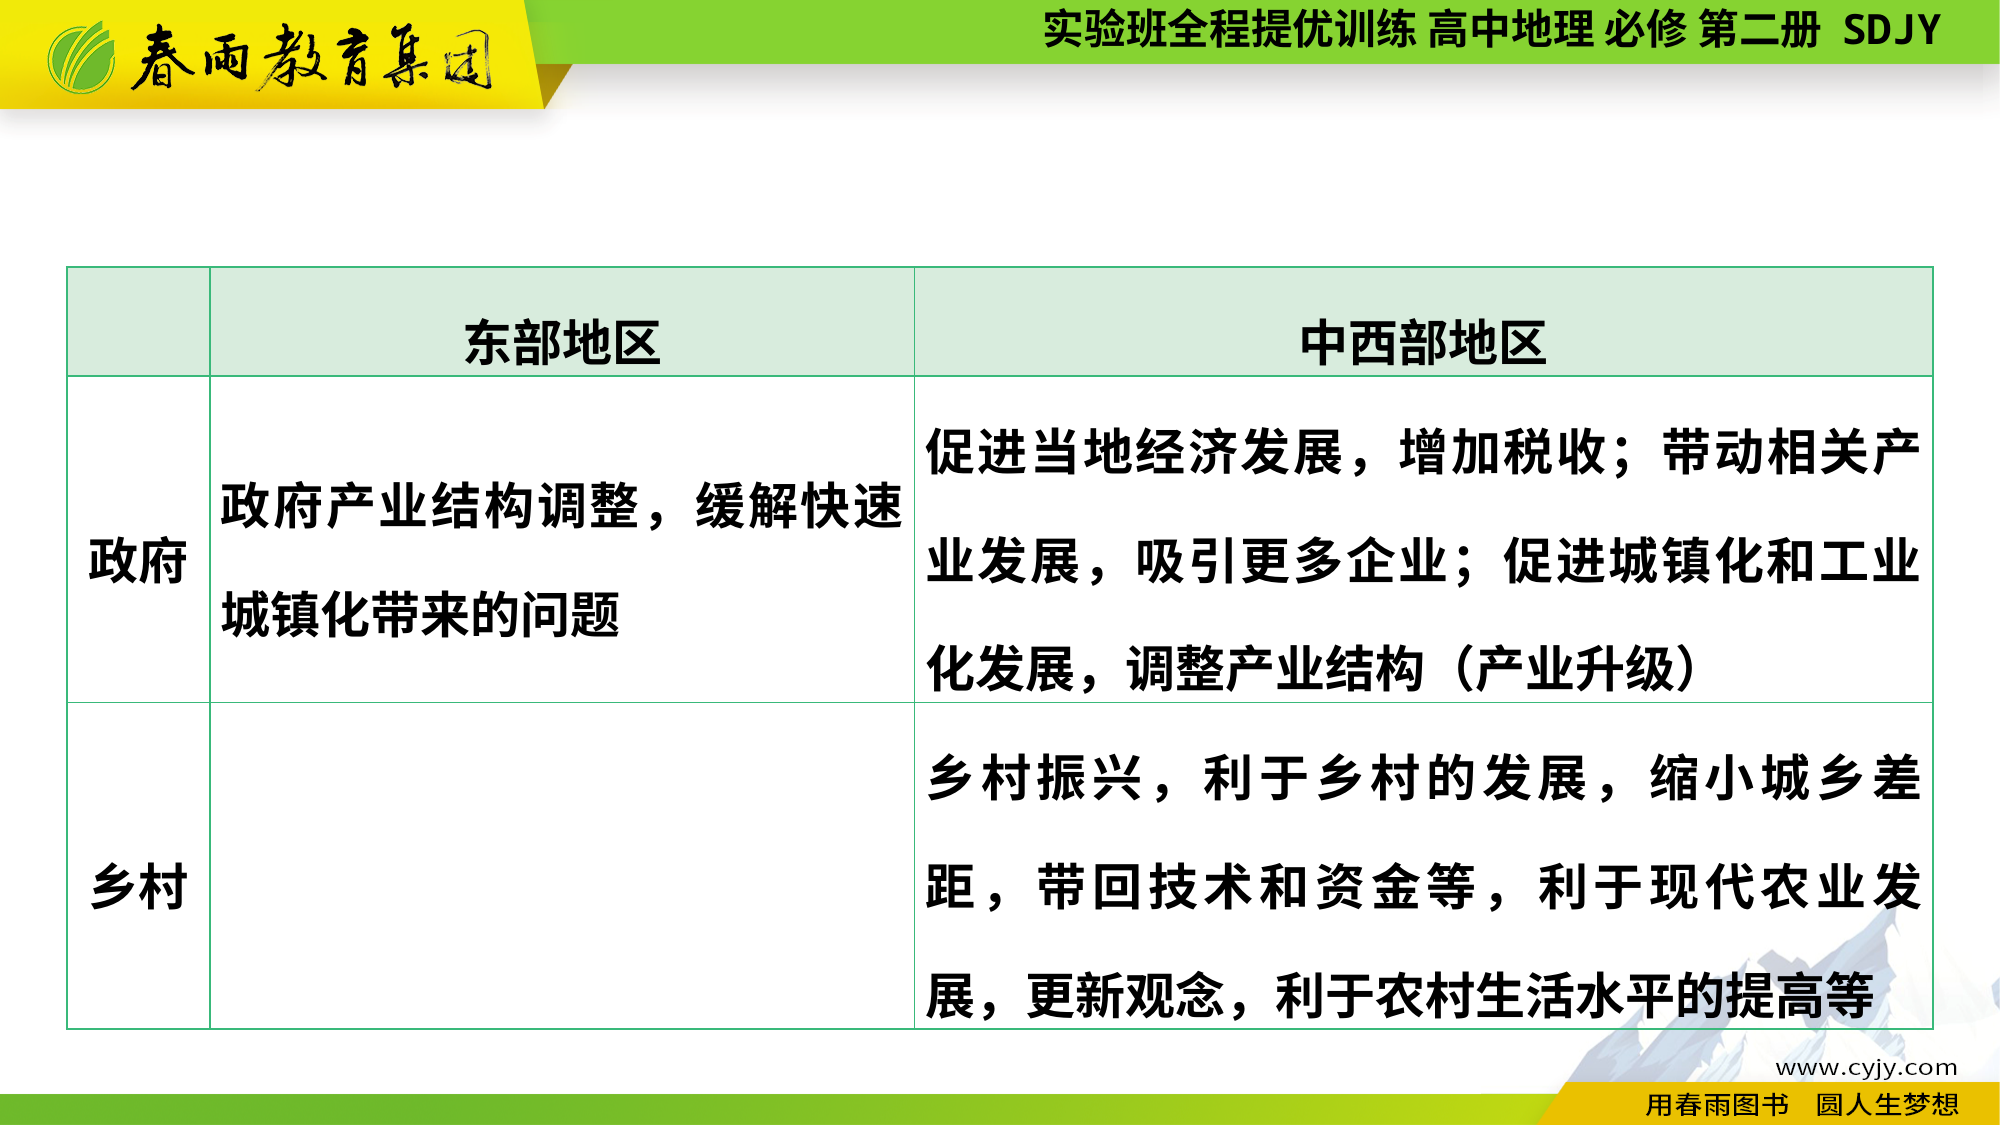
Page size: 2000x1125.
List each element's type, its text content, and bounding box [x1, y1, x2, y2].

table_cell 政府 [68, 377, 209, 702]
table_cell [211, 703, 914, 1028]
table_cell 促进当地经济发展，增加税收；带动相关产业发展，吸引更多企业；促进城镇化和工业化发展，调整产业结构（产业升级） [915, 377, 1932, 702]
table_header 东部地区 [211, 268, 914, 375]
picture [0, 0, 2000, 1125]
table_cell 乡村振兴，利于乡村的发展，缩小城乡差距，带回技术和资金等，利于现代农业发展，更新观念，利于农村生活水平的提高等 [915, 703, 1932, 1028]
table_cell 政府产业结构调整，缓解快速城镇化带来的问题 [211, 377, 914, 702]
table_header 中西部地区 [915, 268, 1932, 375]
table_header [68, 268, 209, 375]
table_cell 乡村 [68, 703, 209, 1028]
